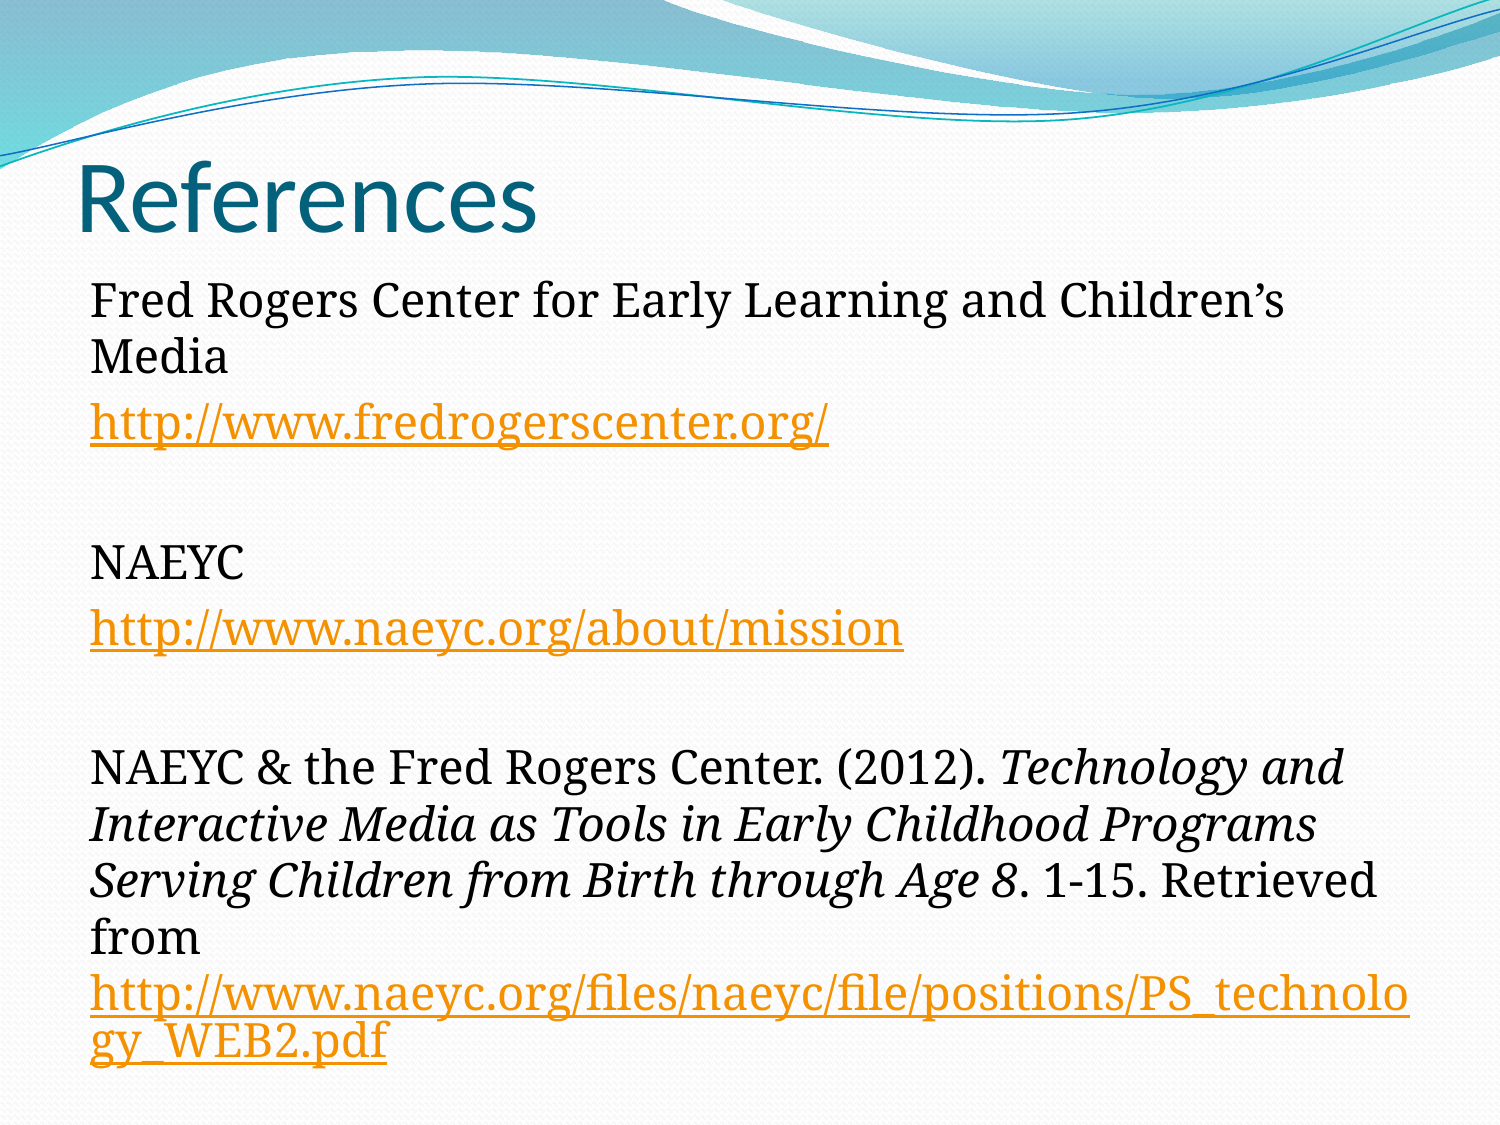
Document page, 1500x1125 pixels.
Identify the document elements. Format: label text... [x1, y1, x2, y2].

list Fred Rogers Center for Early Learning and Children’s Media http://www.fredrogerscenter.org/ NAEYC http://www.naeyc.org/about/mission NAEYC & the Fred Rogers Center. (2012). Technology and Interactive Media as Tools in Early Childhood Programs Serving Children from Birth through Age 8. 1-15. Retrieved from http://www.naeyc.org/files/naeyc/file/positions/PS_technology_WEB2.pdf [75, 262, 1450, 1038]
title References [75, 112, 1425, 253]
